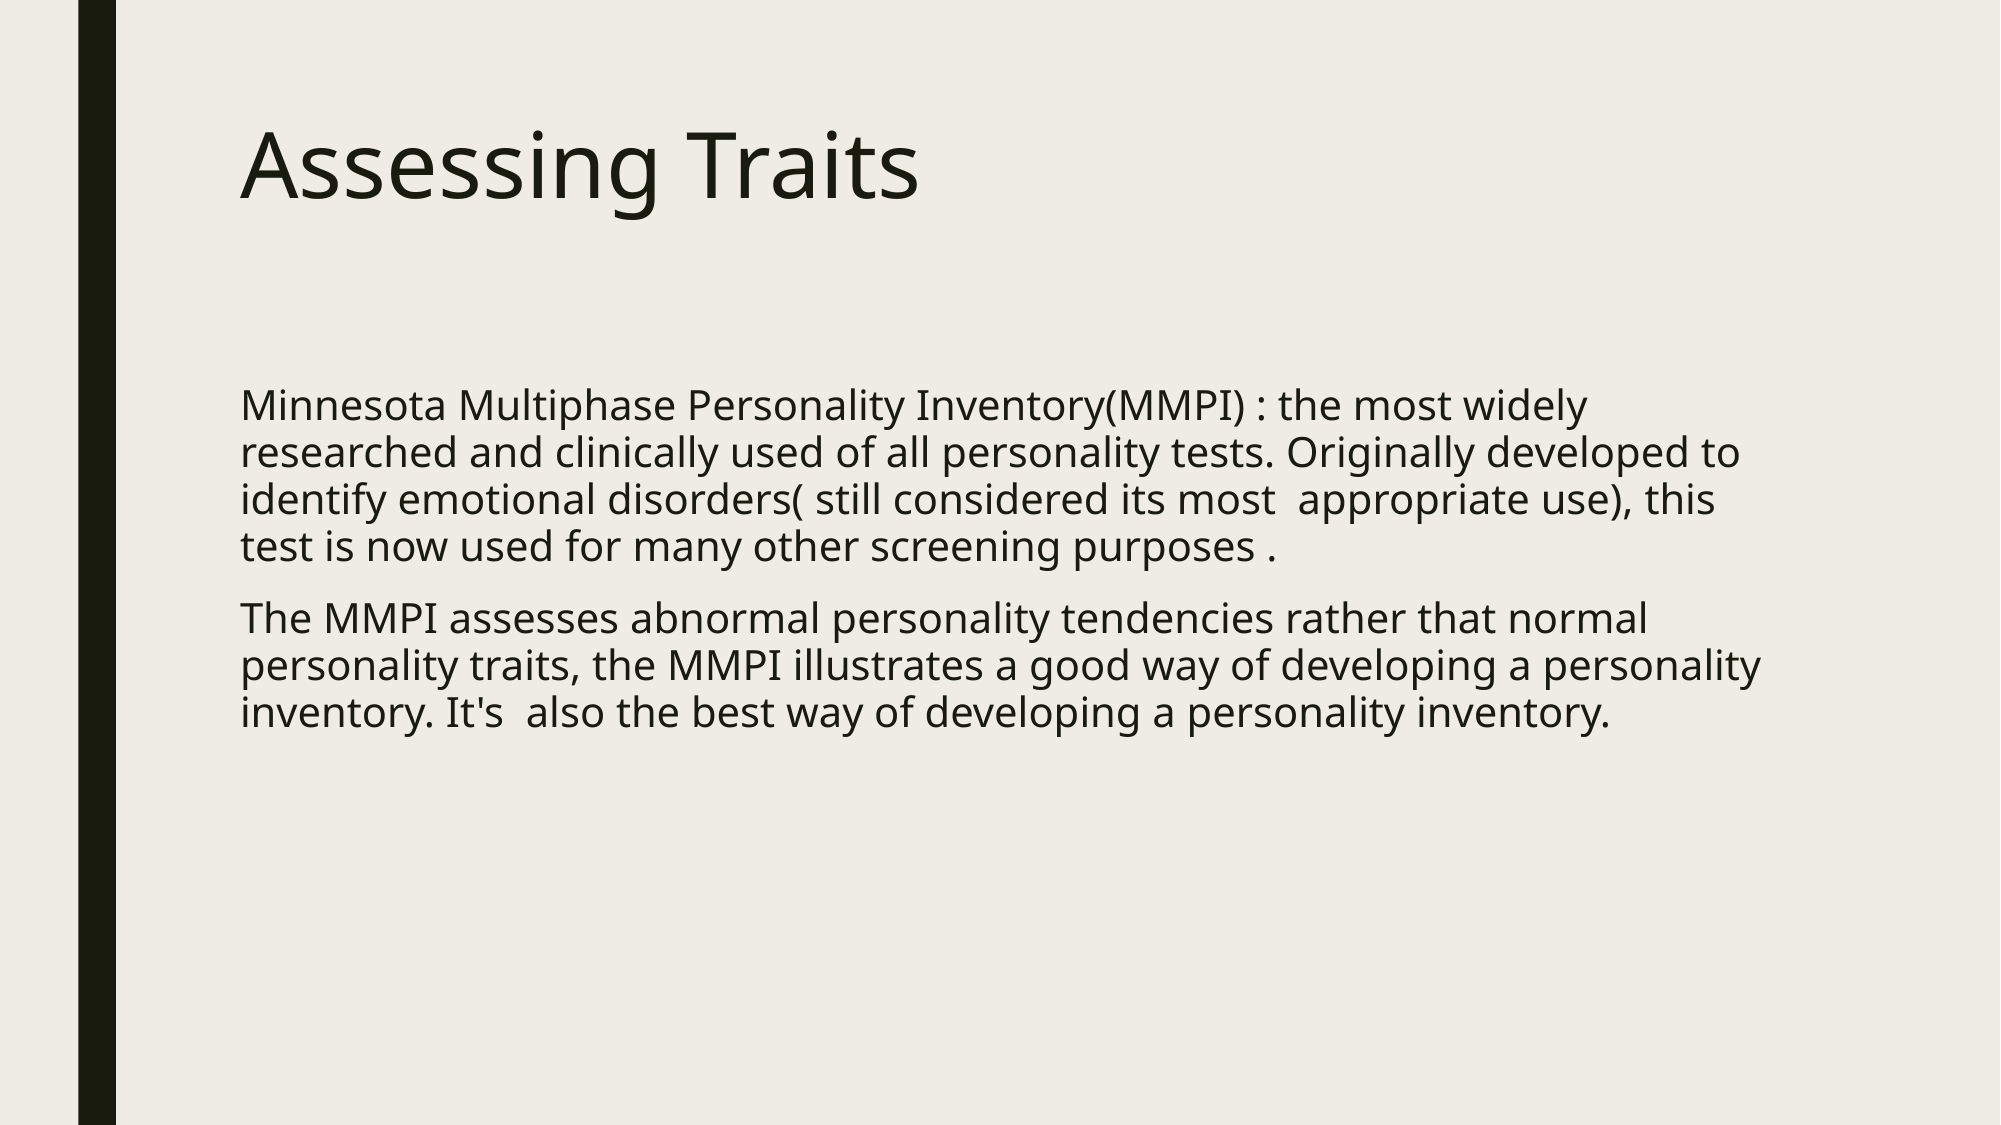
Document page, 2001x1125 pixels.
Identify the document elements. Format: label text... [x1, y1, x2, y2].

list Minnesota Multiphase Personality Inventory(MMPI) : the most widely researched and clinically used of all personality tests. Originally developed to identify emotional disorders( still considered its most appropriate use), this test is now used for many other screening purposes . The MMPI assesses abnormal personality tendencies rather that normal personality traits, the MMPI illustrates a good way of developing a personality inventory. It's also the best way of developing a personality inventory. [225, 375, 1800, 963]
title Assessing Traits [225, 112, 1800, 357]
